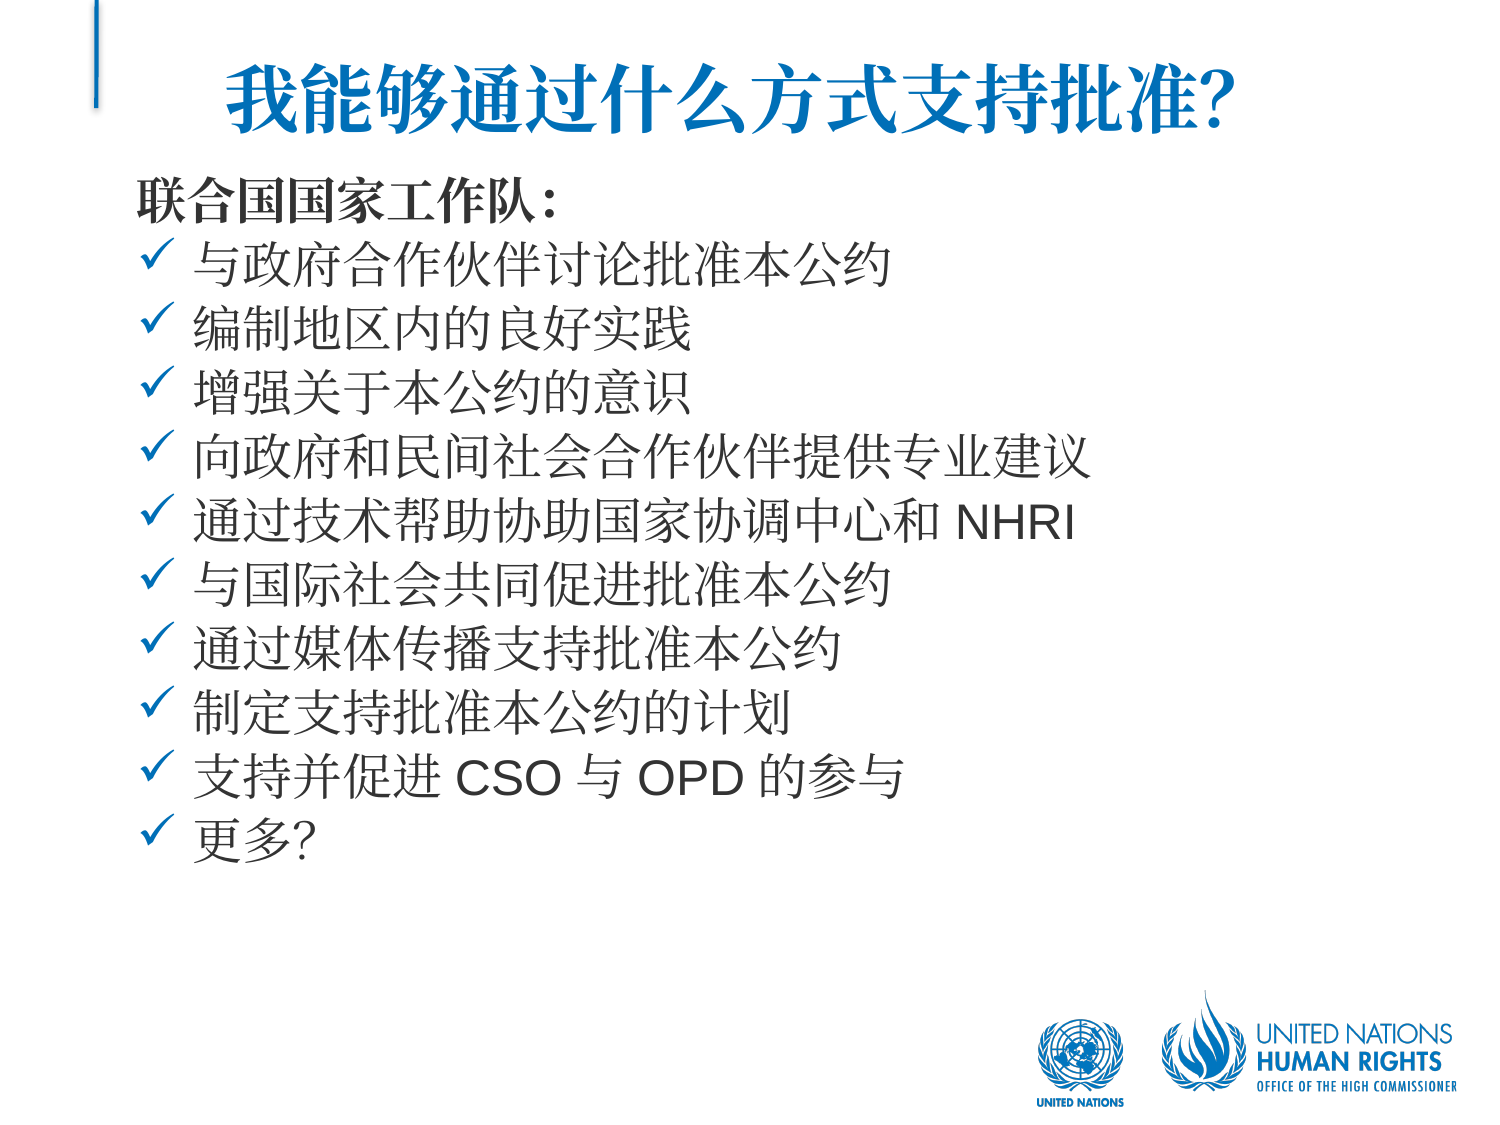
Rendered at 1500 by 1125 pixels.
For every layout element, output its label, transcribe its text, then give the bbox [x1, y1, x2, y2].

title 我能够通过什么方式支持批准？ [62, 45, 1437, 224]
picture [1037, 990, 1457, 1107]
text_box 联合国国家工作队： 与政府合作伙伴讨论批准本公约 编制地区内的良好实践 增强关于本公约的意识 向政府和民间社会合作伙伴提供专业建议 通过技术帮助协助国家协调中心和NHRI 与国际社会共同促进批准本公约 通过媒体传播支持批准本公约 制定支持批准本公约的计划 支持并促进CSO与OPD的参与 更多？ [121, 169, 1325, 1011]
